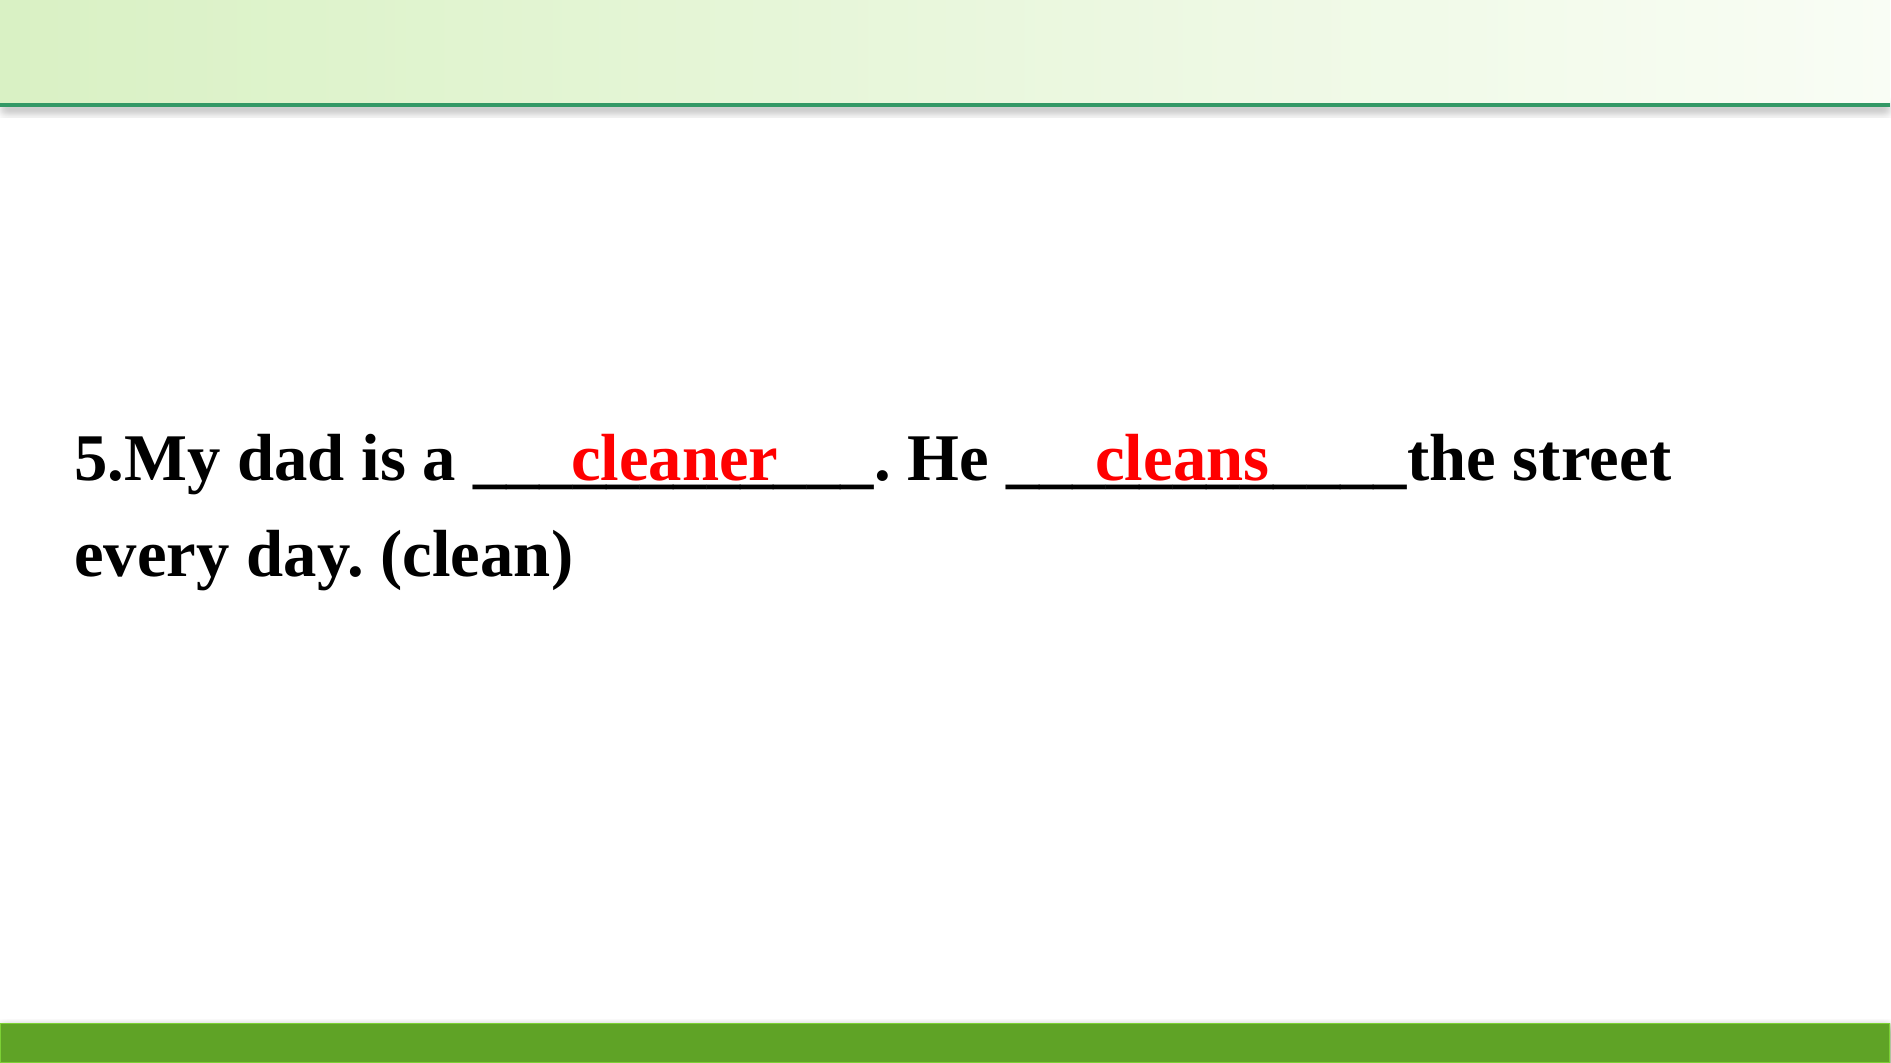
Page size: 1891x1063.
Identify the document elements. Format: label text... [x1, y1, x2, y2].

text_box cleaner [556, 406, 794, 501]
text_box 5.My dad is a ____________. He ____________the street every day. (clean) [59, 390, 1833, 598]
text_box cleans [1080, 406, 1285, 501]
